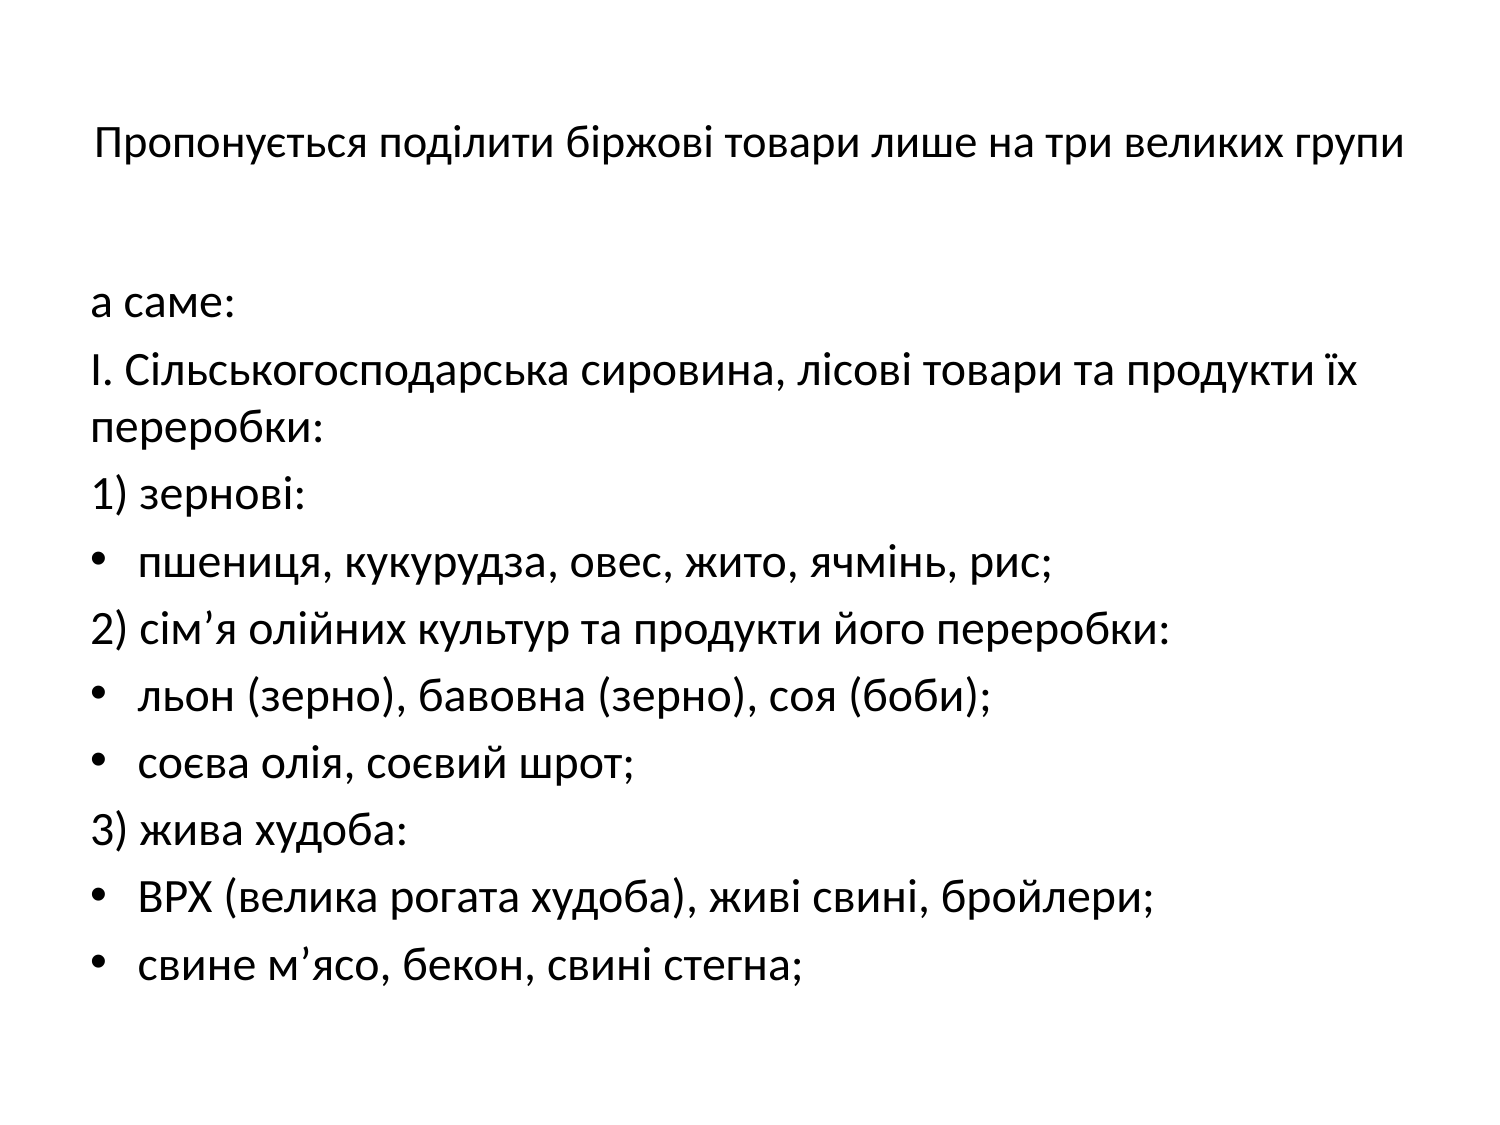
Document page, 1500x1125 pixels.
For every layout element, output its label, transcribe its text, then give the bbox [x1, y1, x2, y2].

list а саме: І. Сільськогосподарська сировина, лісові товари та продукти їх переробки: 1) зернові: пшениця, кукурудза, овес, жито, ячмінь, рис; 2) сім’я олійних культур та продукти його переробки: льон (зерно), бавовна (зерно), соя (боби); соєва олія, соєвий шрот; 3) жива худоба: ВРХ (велика рогата худоба), живі свині, бройлери; свине м’ясо, бекон, свині стегна; [75, 262, 1425, 1005]
title Пропонується поділити біржові товари лише на три великих групи [75, 45, 1425, 233]
